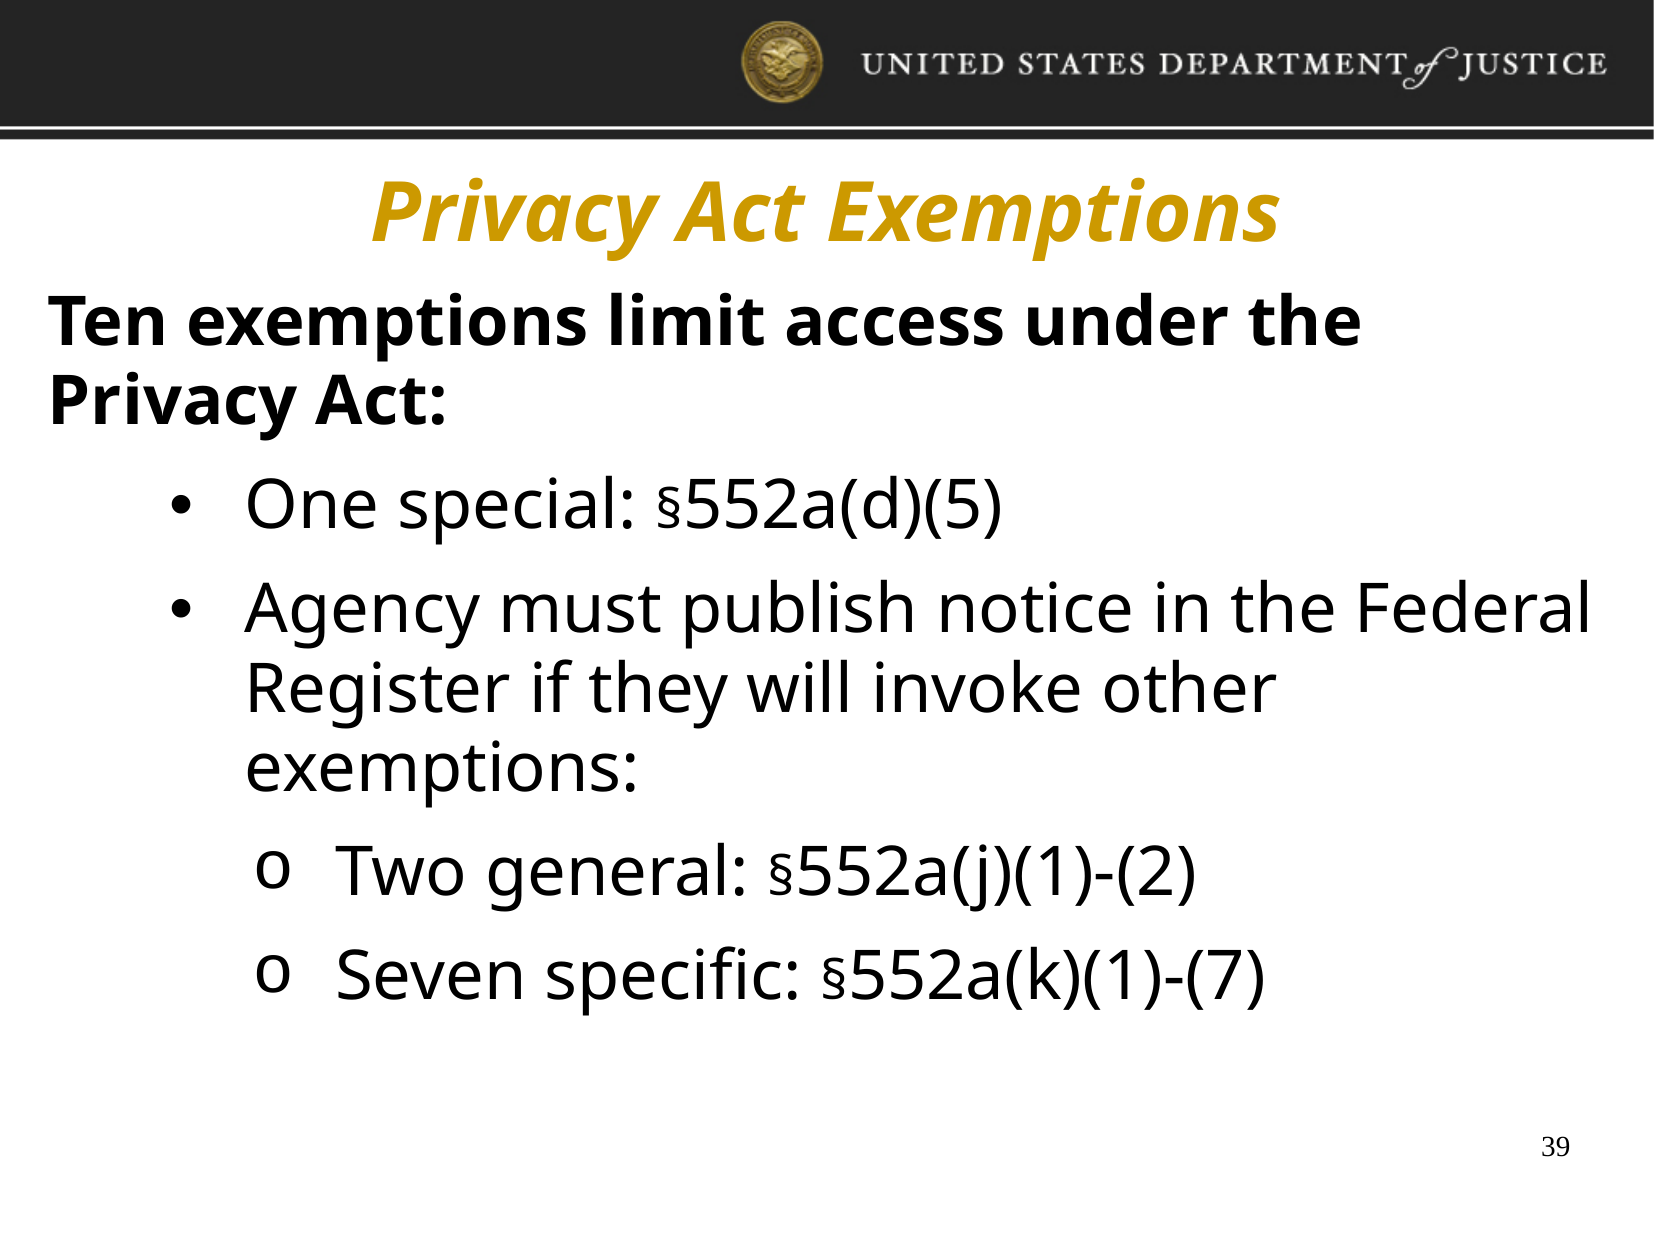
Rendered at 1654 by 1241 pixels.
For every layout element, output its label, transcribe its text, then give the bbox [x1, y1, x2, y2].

text_box Ten exemptions limit access under the Privacy Act: One special: §552a(d)(5) Agency must publish notice in the Federal Register if they will invoke other exemptions: Two general: §552a(j)(1)-(2) Seven specific: §552a(k)(1)-(7) [31, 273, 1623, 1101]
picture [0, 0, 1654, 1236]
text_box Privacy Act Exemptions [33, 157, 1621, 269]
slide_number 39 [1185, 1129, 1571, 1216]
